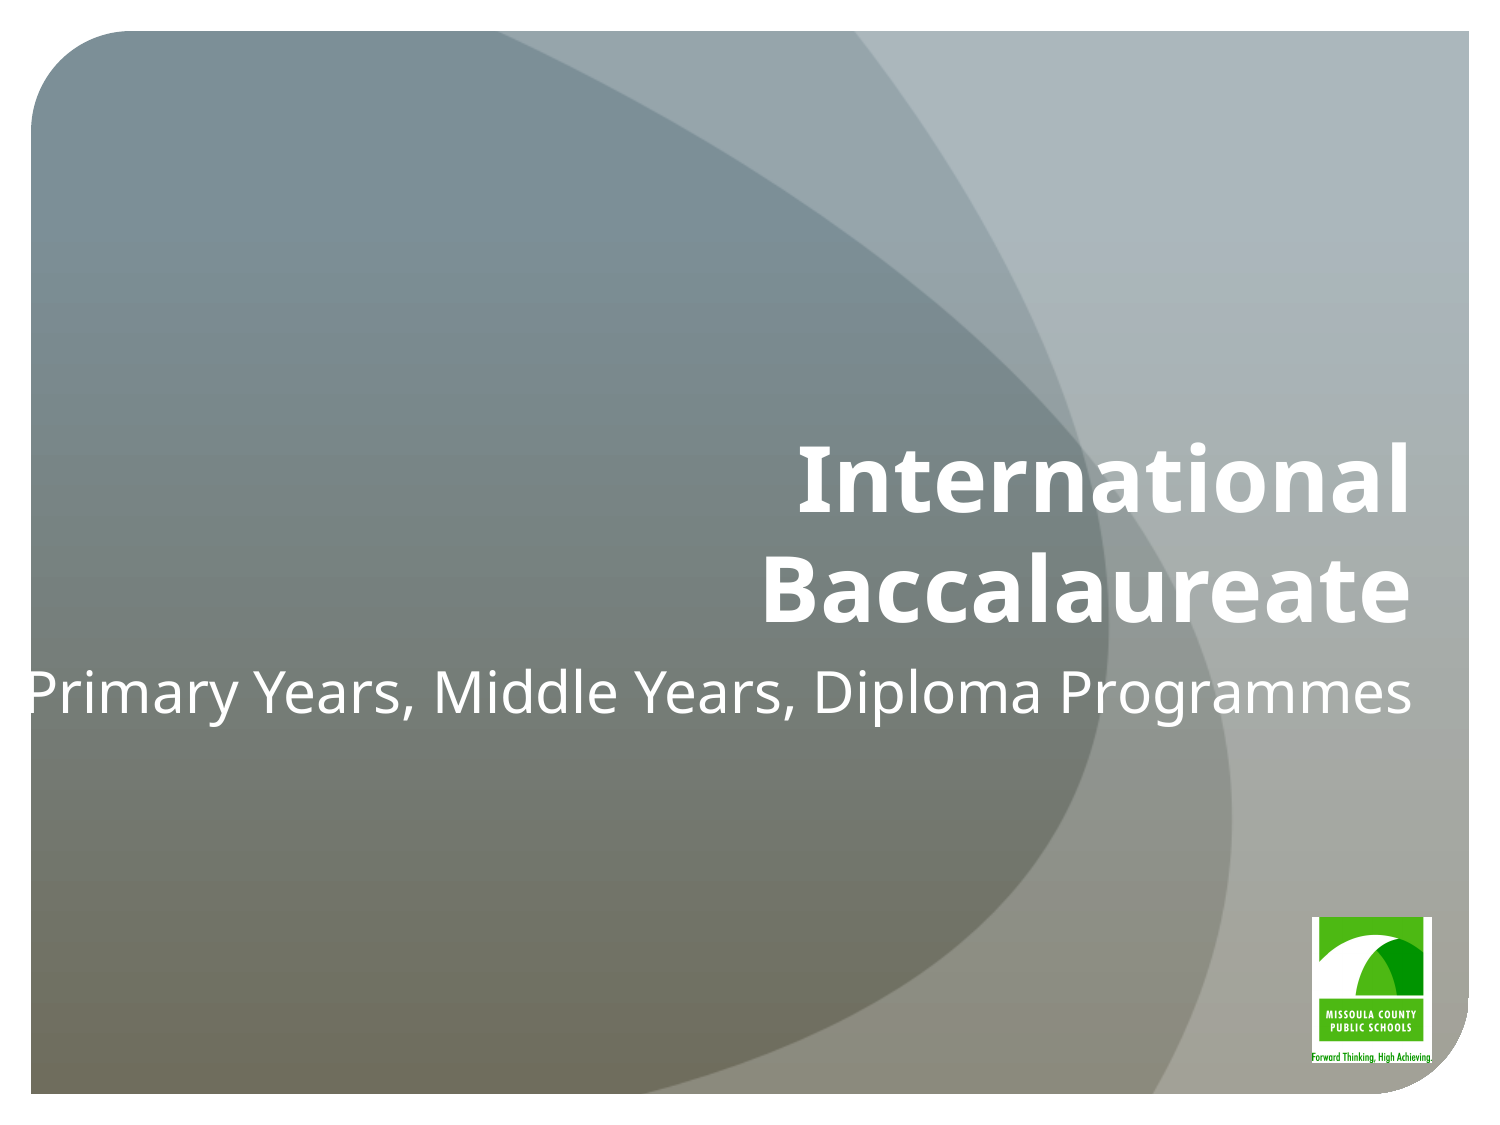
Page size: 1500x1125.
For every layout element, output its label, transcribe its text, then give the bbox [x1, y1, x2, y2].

picture [25, 30, 1474, 1095]
title International Baccalaureate [127, 425, 1429, 648]
list Primary Years, Middle Years, Diploma Programmes [0, 648, 1429, 895]
